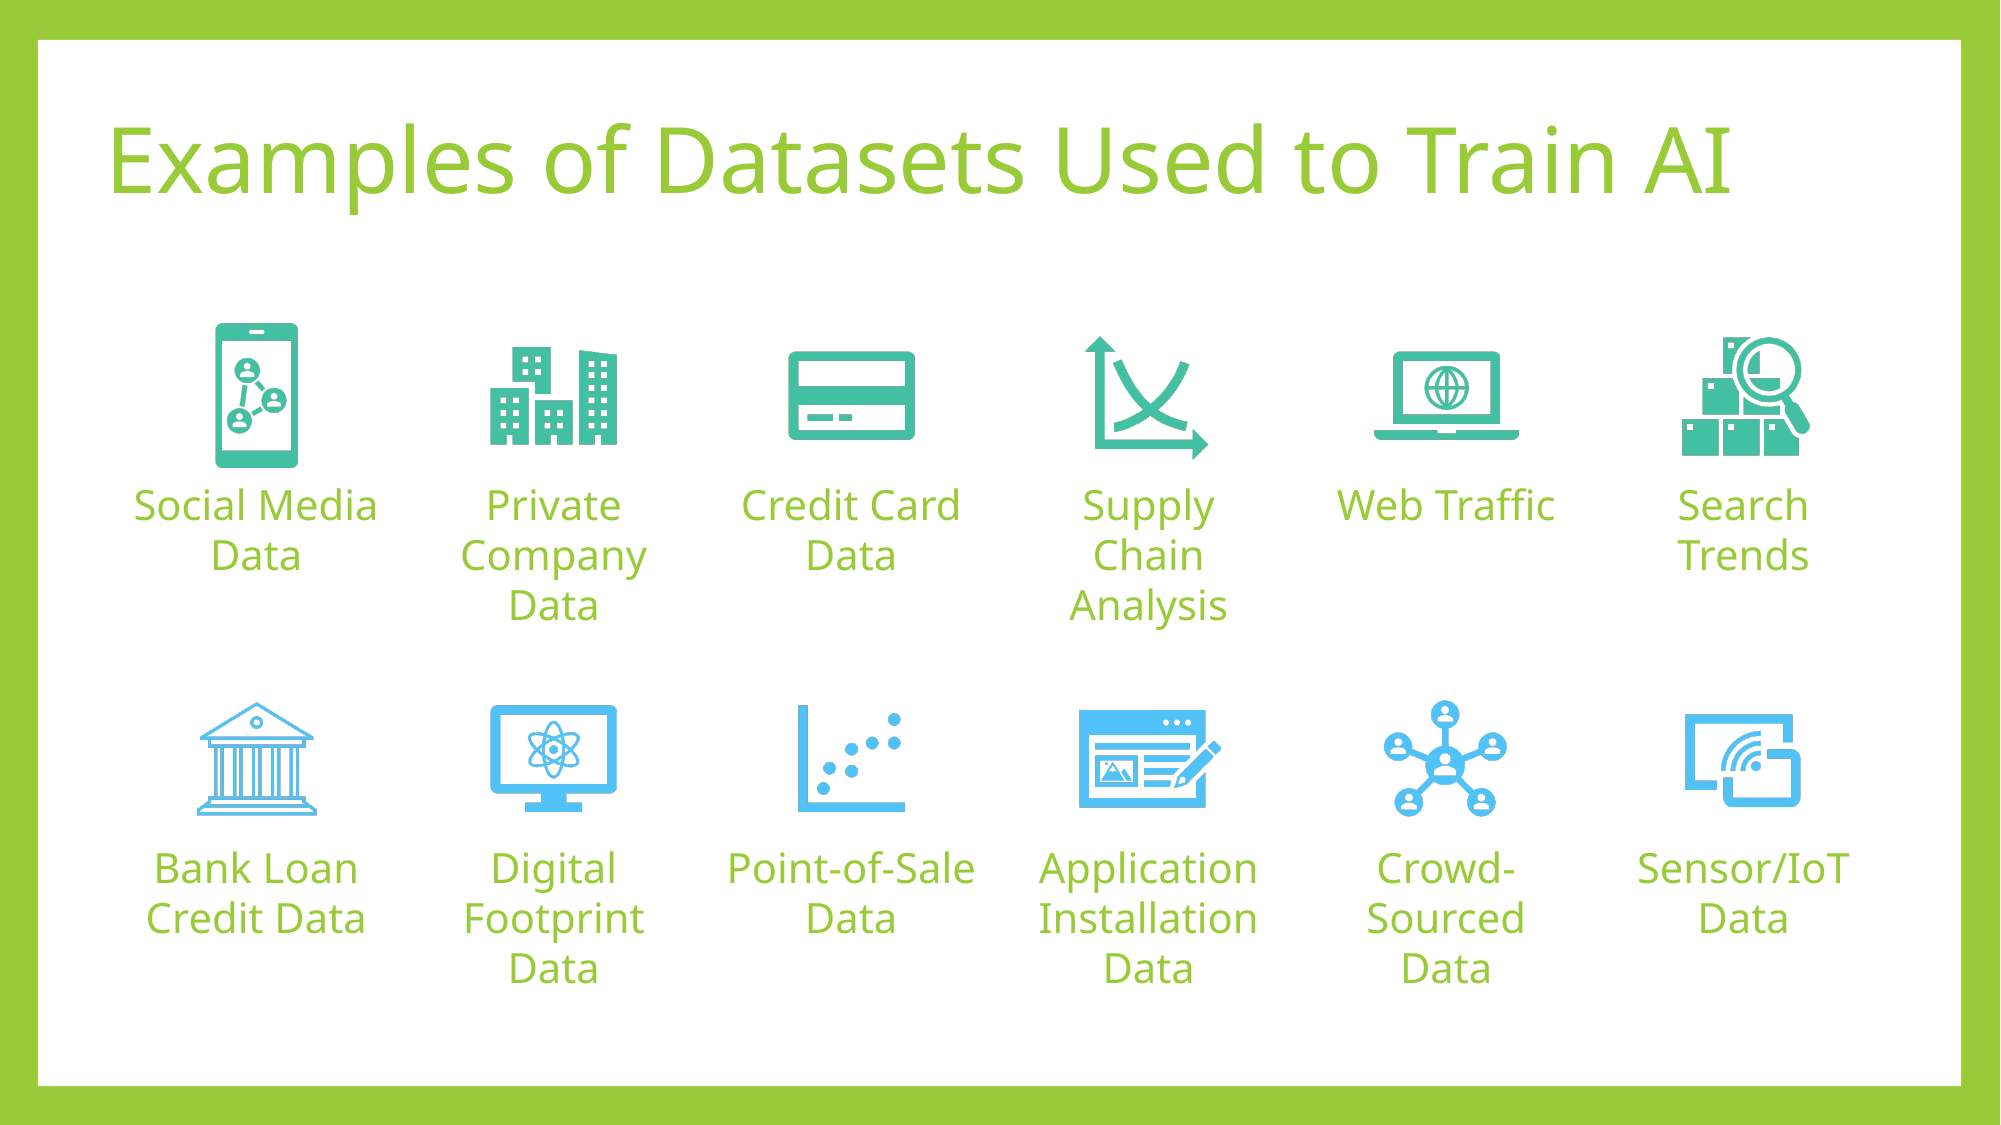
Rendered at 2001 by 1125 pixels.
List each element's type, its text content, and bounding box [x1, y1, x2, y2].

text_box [426, 841, 681, 944]
text_box [775, 682, 928, 835]
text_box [1616, 478, 1871, 581]
text_box [1667, 682, 1820, 835]
text_box [477, 319, 630, 472]
text_box [1072, 319, 1225, 472]
text_box [1072, 682, 1225, 835]
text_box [1021, 478, 1276, 581]
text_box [724, 841, 979, 944]
title Examples of Datasets Used to Train AI [90, 68, 1760, 260]
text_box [426, 478, 681, 581]
text_box [477, 682, 630, 835]
text_box [1667, 319, 1820, 472]
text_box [129, 478, 384, 581]
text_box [129, 841, 384, 944]
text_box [1021, 841, 1276, 944]
text_box [1370, 319, 1523, 472]
text_box [775, 319, 928, 472]
text_box [180, 682, 333, 835]
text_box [1319, 841, 1574, 944]
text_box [1616, 841, 1871, 944]
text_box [724, 478, 979, 581]
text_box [1319, 478, 1574, 581]
text_box [180, 319, 333, 472]
text_box [1370, 682, 1523, 835]
